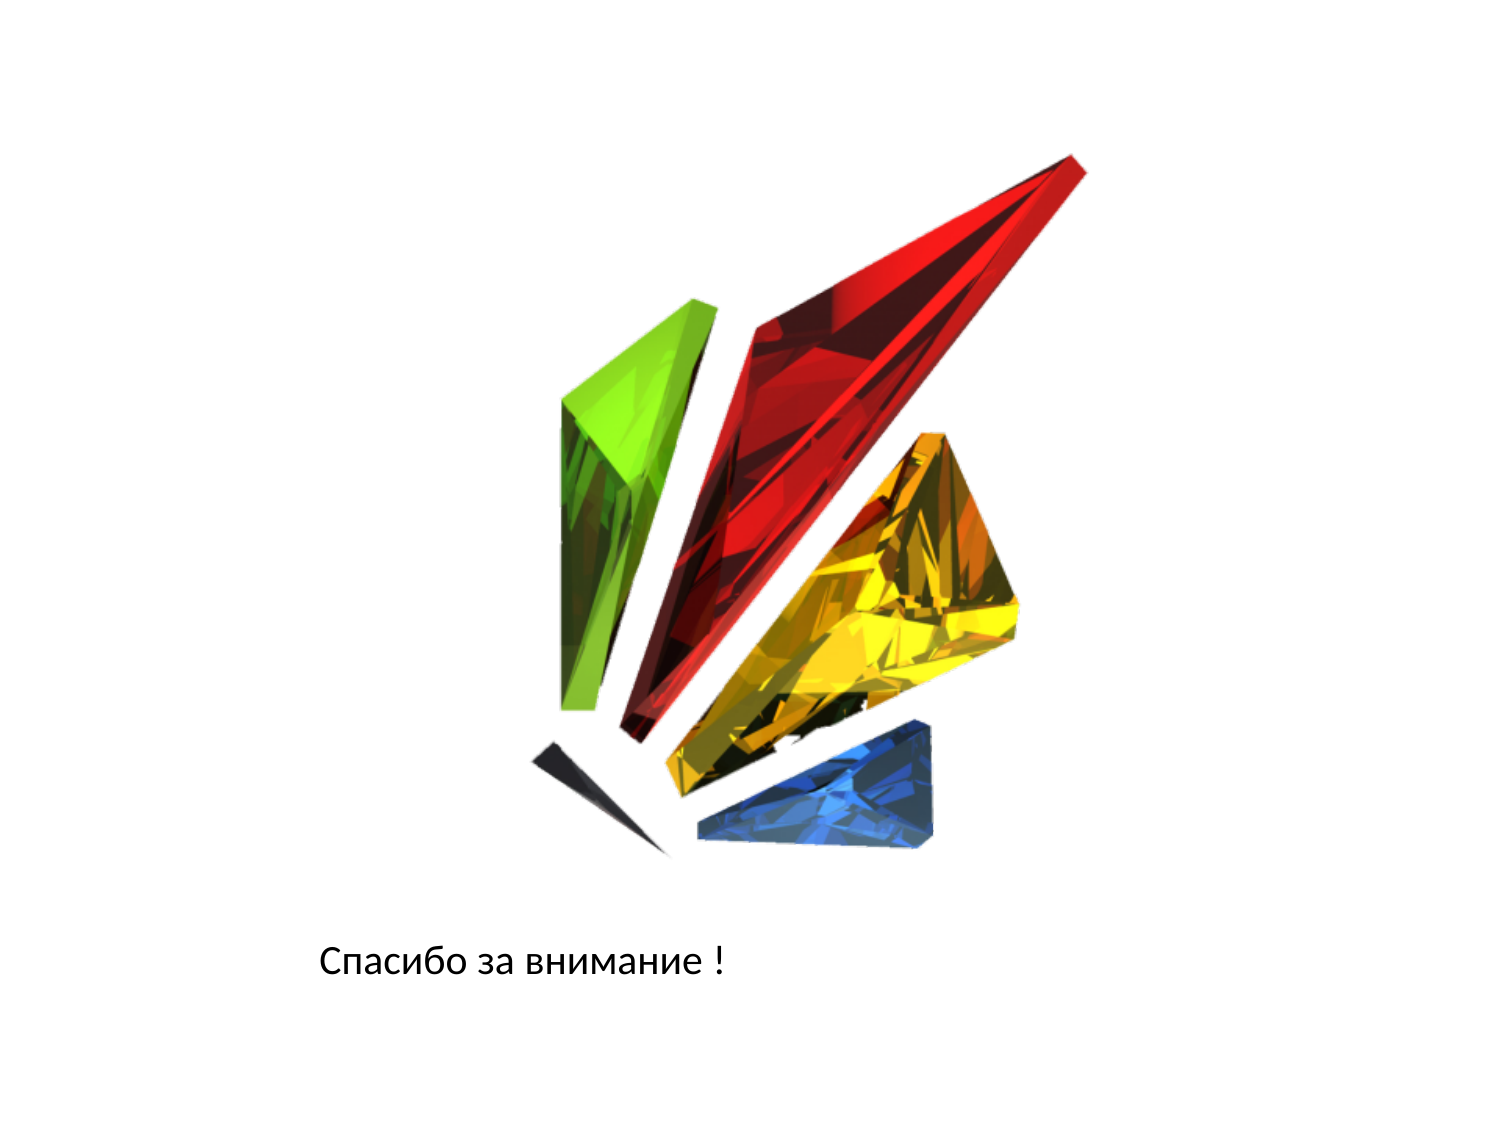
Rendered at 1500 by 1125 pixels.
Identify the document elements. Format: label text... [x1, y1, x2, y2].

picture [527, 152, 1090, 868]
text_box Спасибо за внимание ! [304, 925, 1219, 991]
